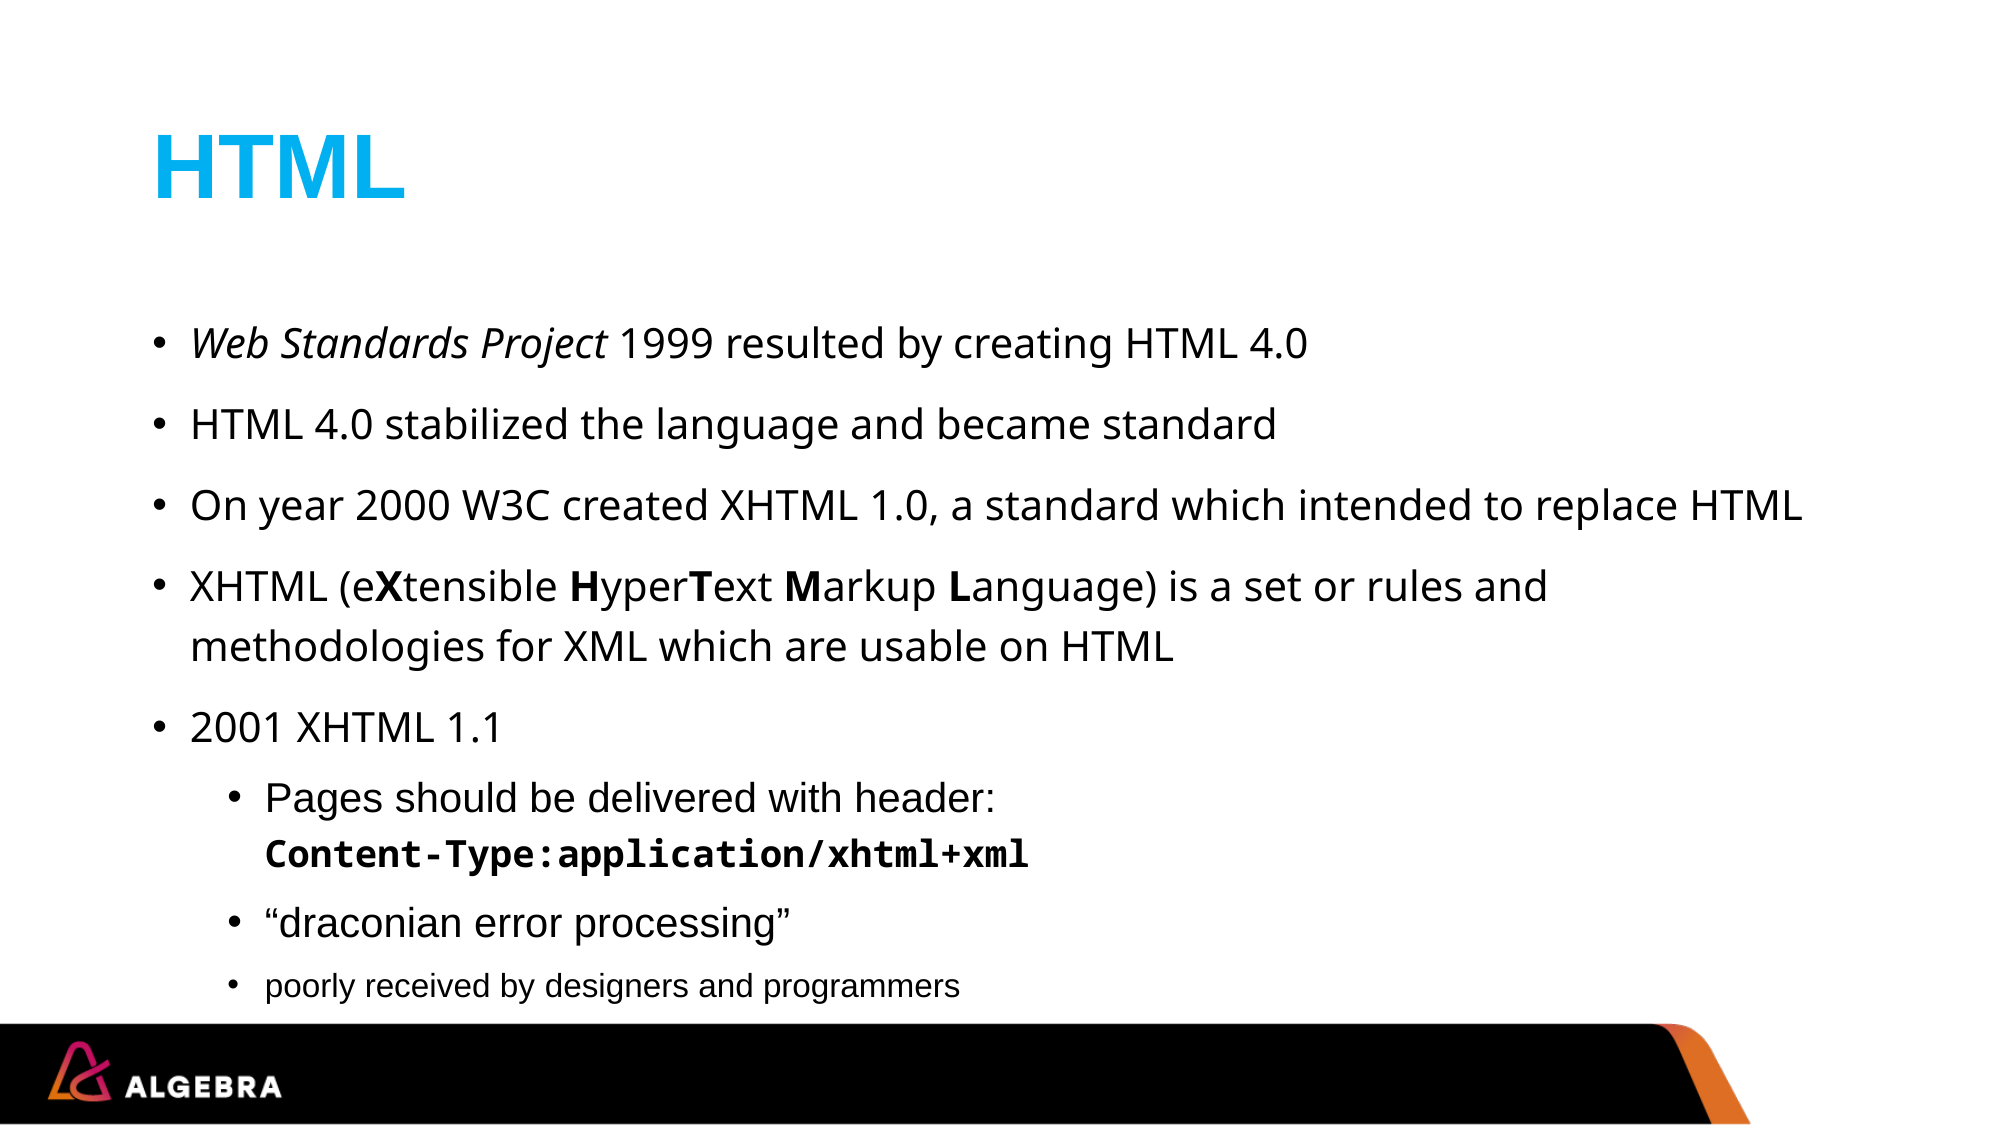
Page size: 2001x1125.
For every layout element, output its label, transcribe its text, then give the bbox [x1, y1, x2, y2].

list Web Standards Project 1999 resulted by creating HTML 4.0 HTML 4.0 stabilized the language and became standard On year 2000 W3C created XHTML 1.0, a standard which intended to replace HTML XHTML (eXtensible HyperText Markup Language) is a set or rules and methodologies for XML which are usable on HTML 2001 XHTML 1.1 Pages should be delivered with header: Content-Type:application/xhtml+xml “draconian error processing” poorly received by designers and programmers [137, 299, 1863, 1014]
title HTML [137, 59, 1863, 278]
picture [0, 1023, 1958, 1125]
